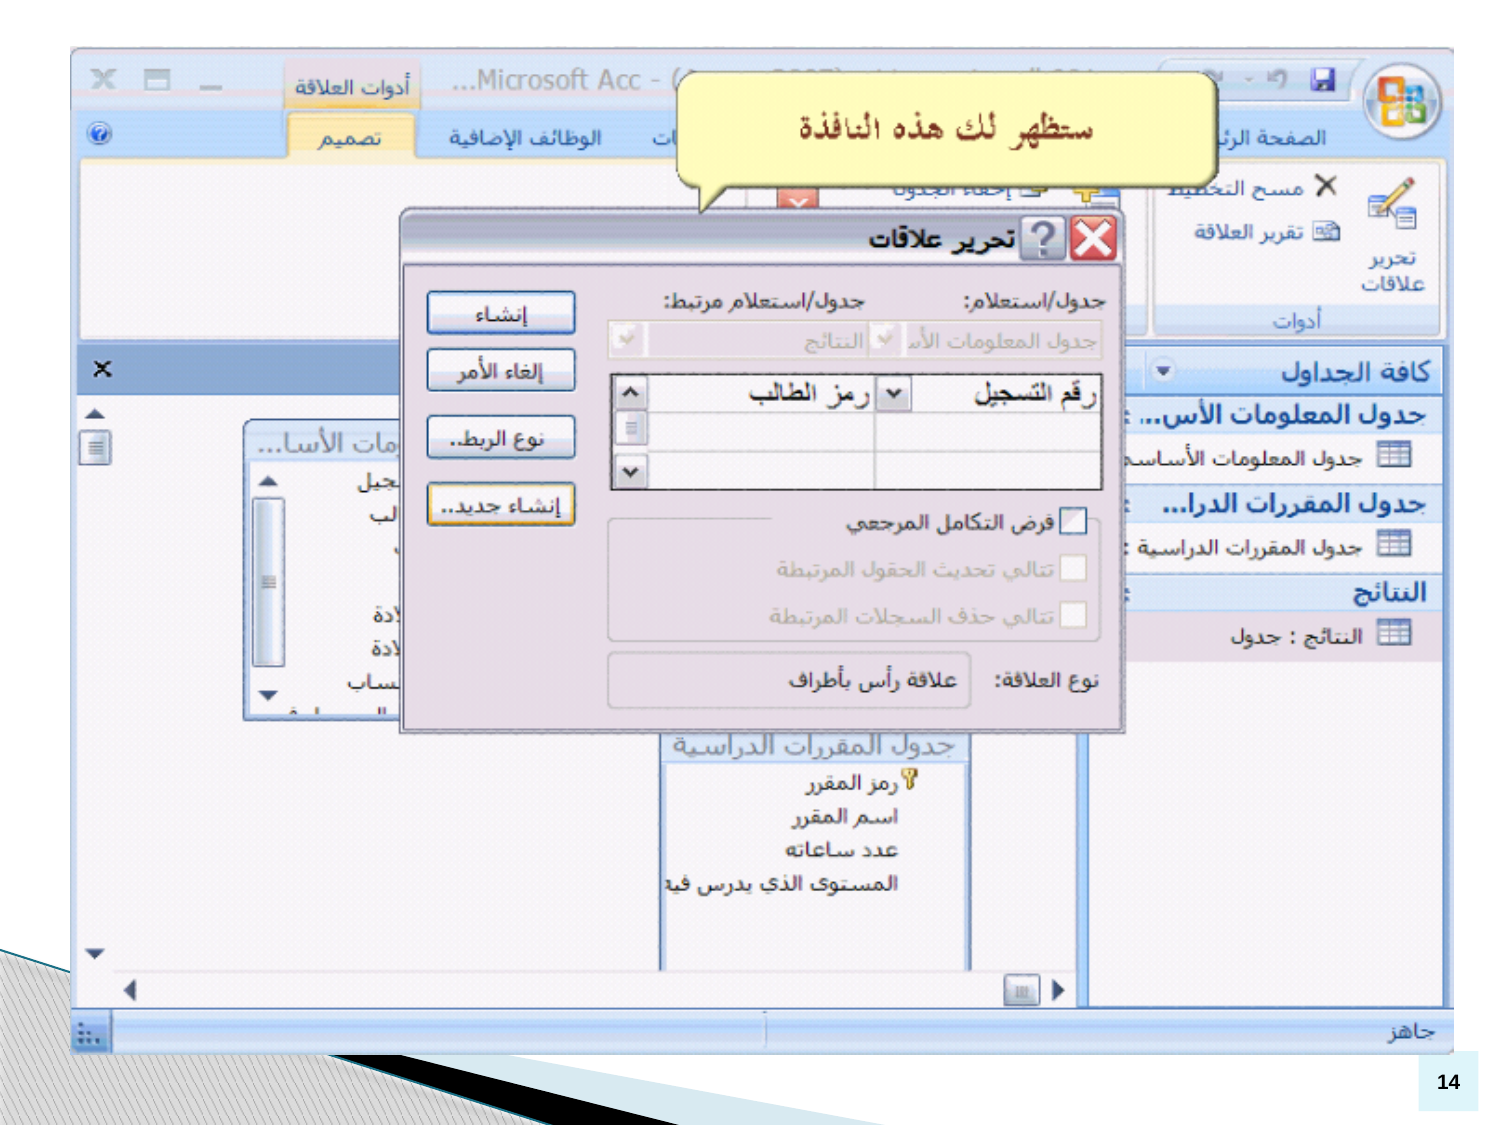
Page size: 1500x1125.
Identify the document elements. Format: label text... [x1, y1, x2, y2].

picture [70, 46, 1454, 1055]
slide_number 14 [1418, 1051, 1479, 1112]
